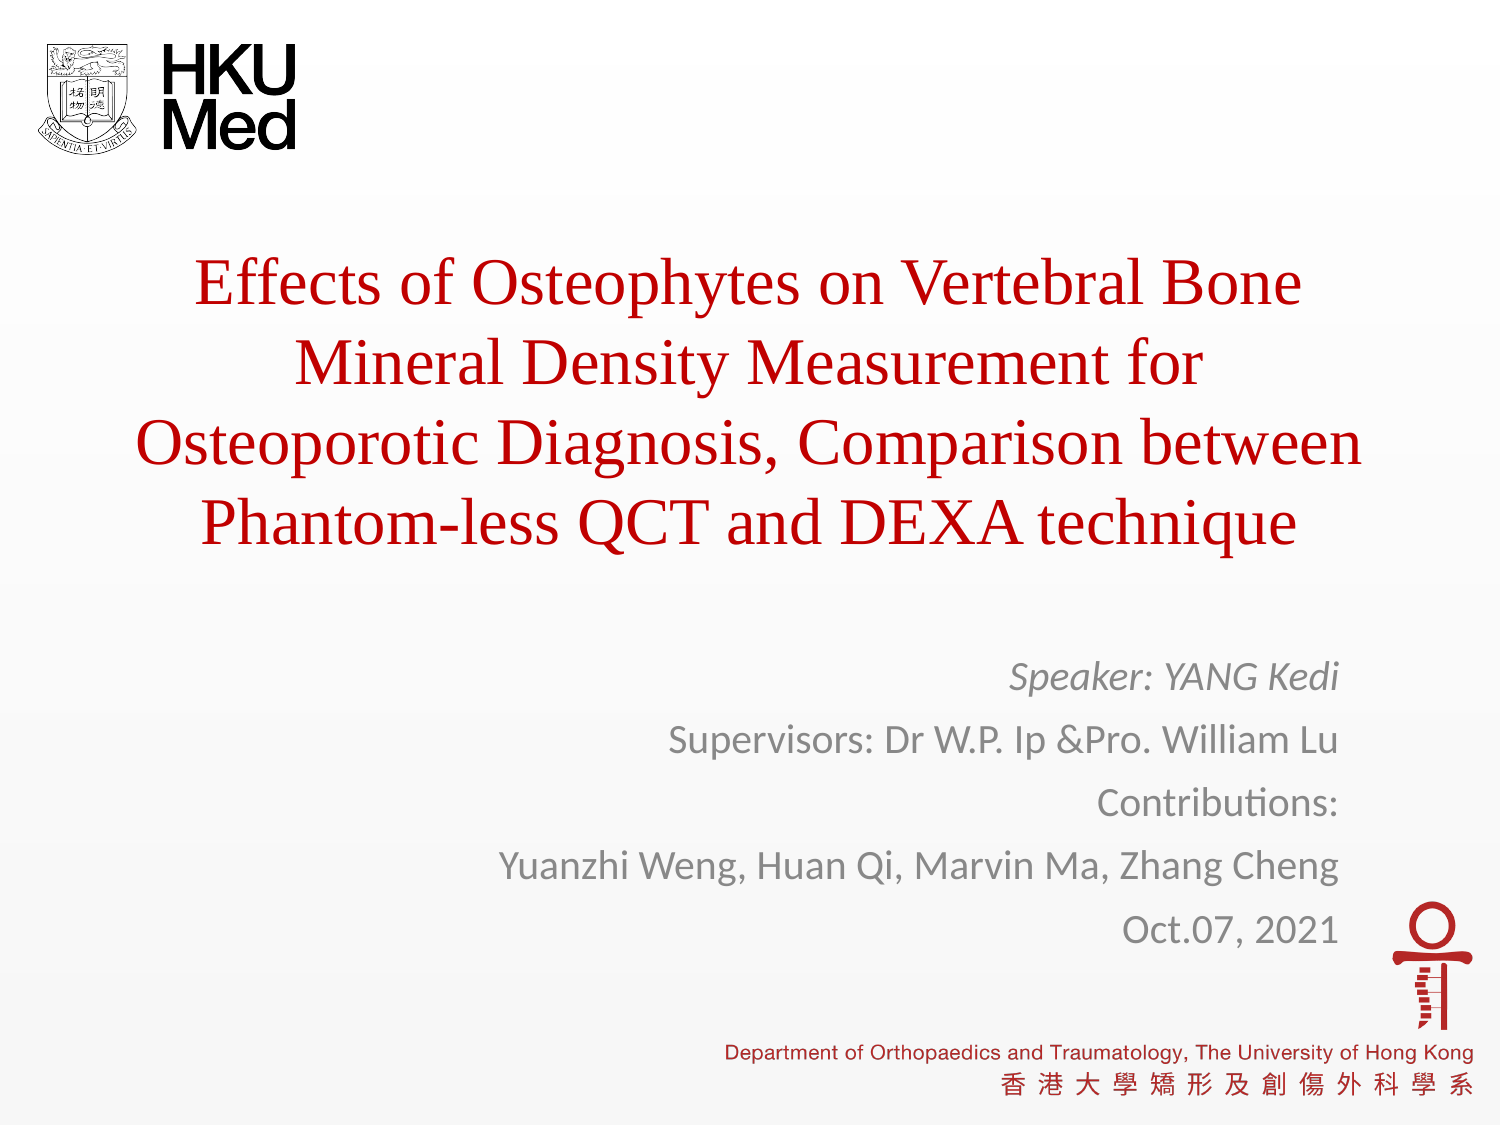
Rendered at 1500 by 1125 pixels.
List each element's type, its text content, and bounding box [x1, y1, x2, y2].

picture [0, 877, 1500, 1125]
title Effects of Osteophytes on Vertebral Bone Mineral Density Measurement for Osteoporotic Diagnosis, Comparison between Phantom-less QCT and DEXA technique [112, 232, 1388, 563]
picture [38, 44, 295, 155]
subtitle Speaker: YANG Kedi Supervisors: Dr W.P. Ip &Pro. William Lu Contributions: Yuanzhi Weng, Huan Qi, Marvin Ma, Zhang Cheng Oct.07, 2021 [353, 633, 1355, 981]
